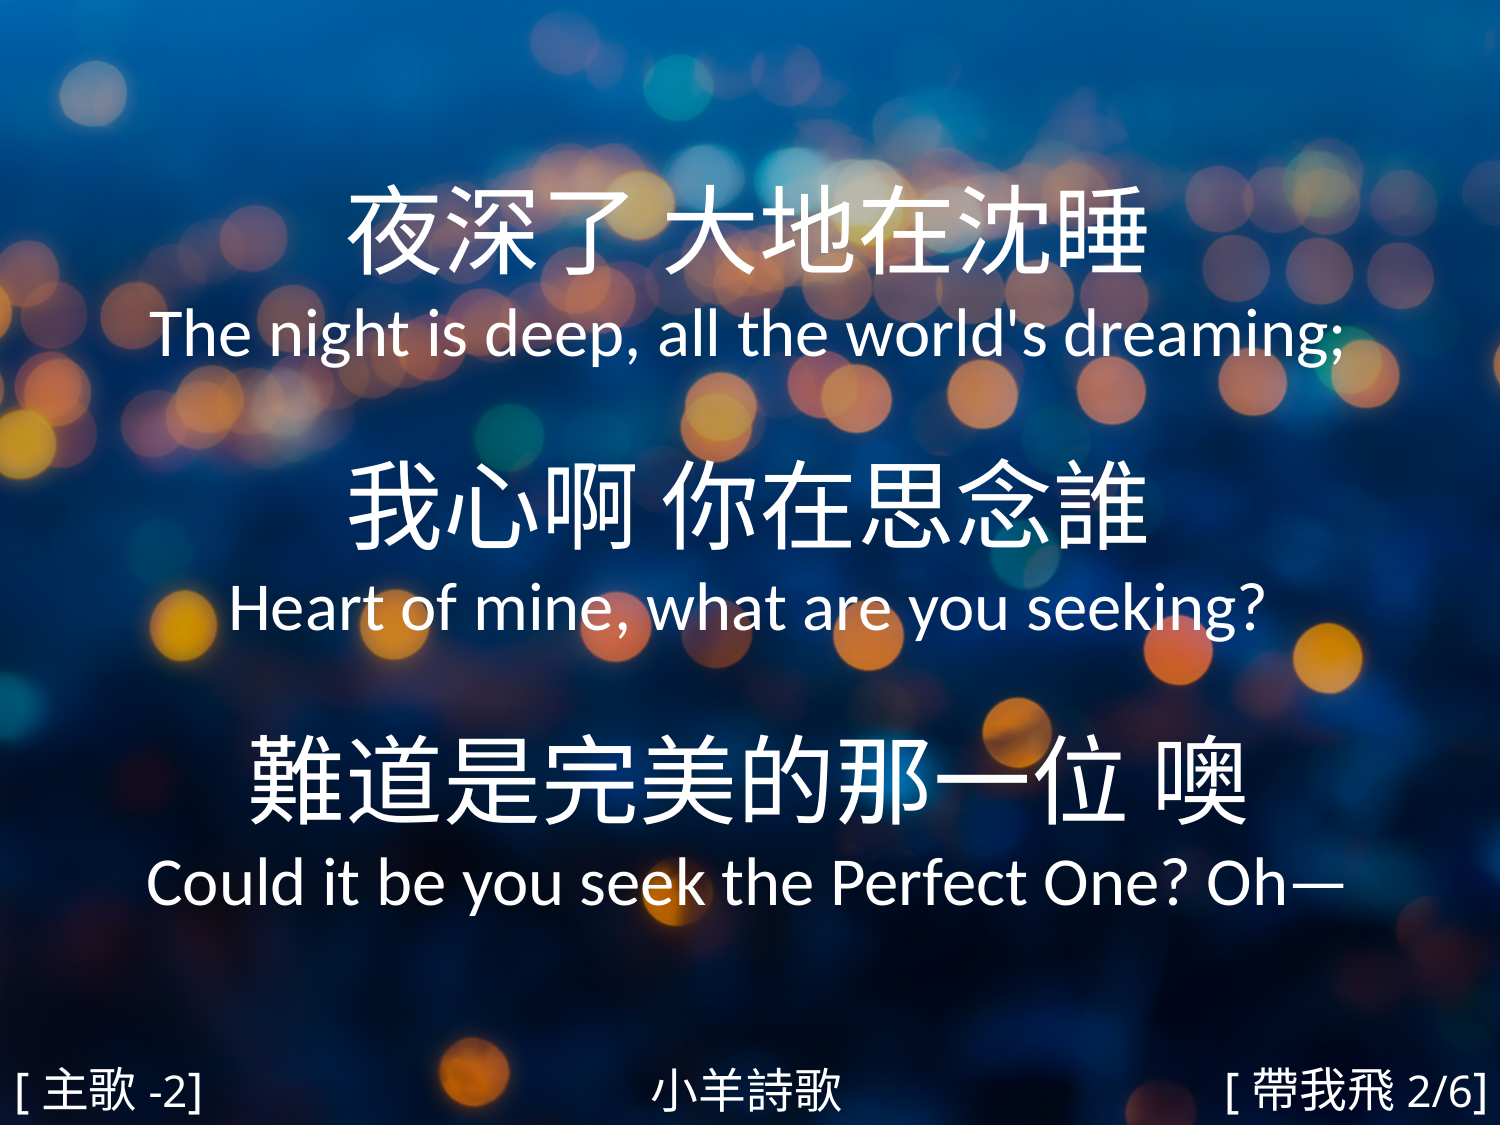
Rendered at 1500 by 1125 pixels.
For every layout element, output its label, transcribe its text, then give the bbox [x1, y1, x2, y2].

text_box [主歌-2] [0, 1052, 258, 1125]
picture [0, 0, 1500, 1053]
text_box 夜深了 大地在沈睡 The night is deep, all the world's dreaming; 我心啊 你在思念誰 Heart of mine, what are you seeking? 難道是完美的那一位 噢 Could it be you seek the Perfect One? Oh— [0, 162, 1499, 754]
subtitle 小羊詩歌 [258, 1053, 933, 1125]
text_box [帶我飛2/6] [933, 1052, 1500, 1125]
